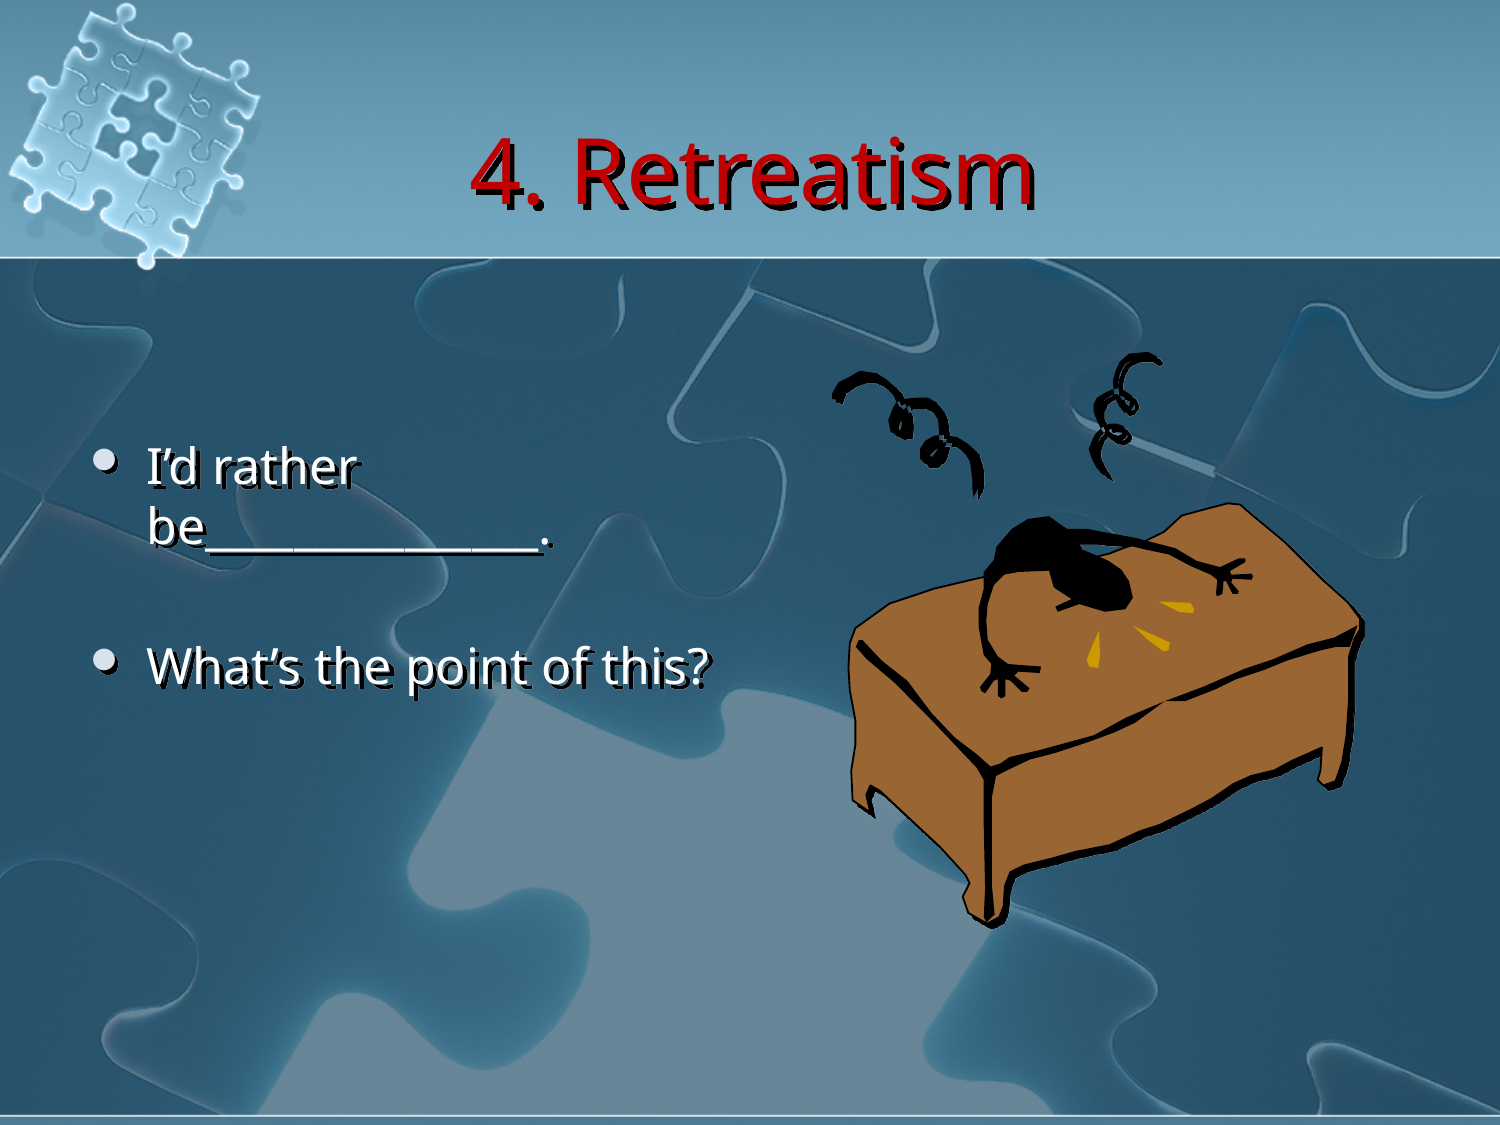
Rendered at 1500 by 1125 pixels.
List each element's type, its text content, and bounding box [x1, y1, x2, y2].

list I’d rather be_______________. What’s the point of this? [74, 356, 738, 1006]
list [831, 351, 1361, 925]
picture [0, 0, 1500, 1125]
title 4. Retreatism [81, 81, 1425, 255]
